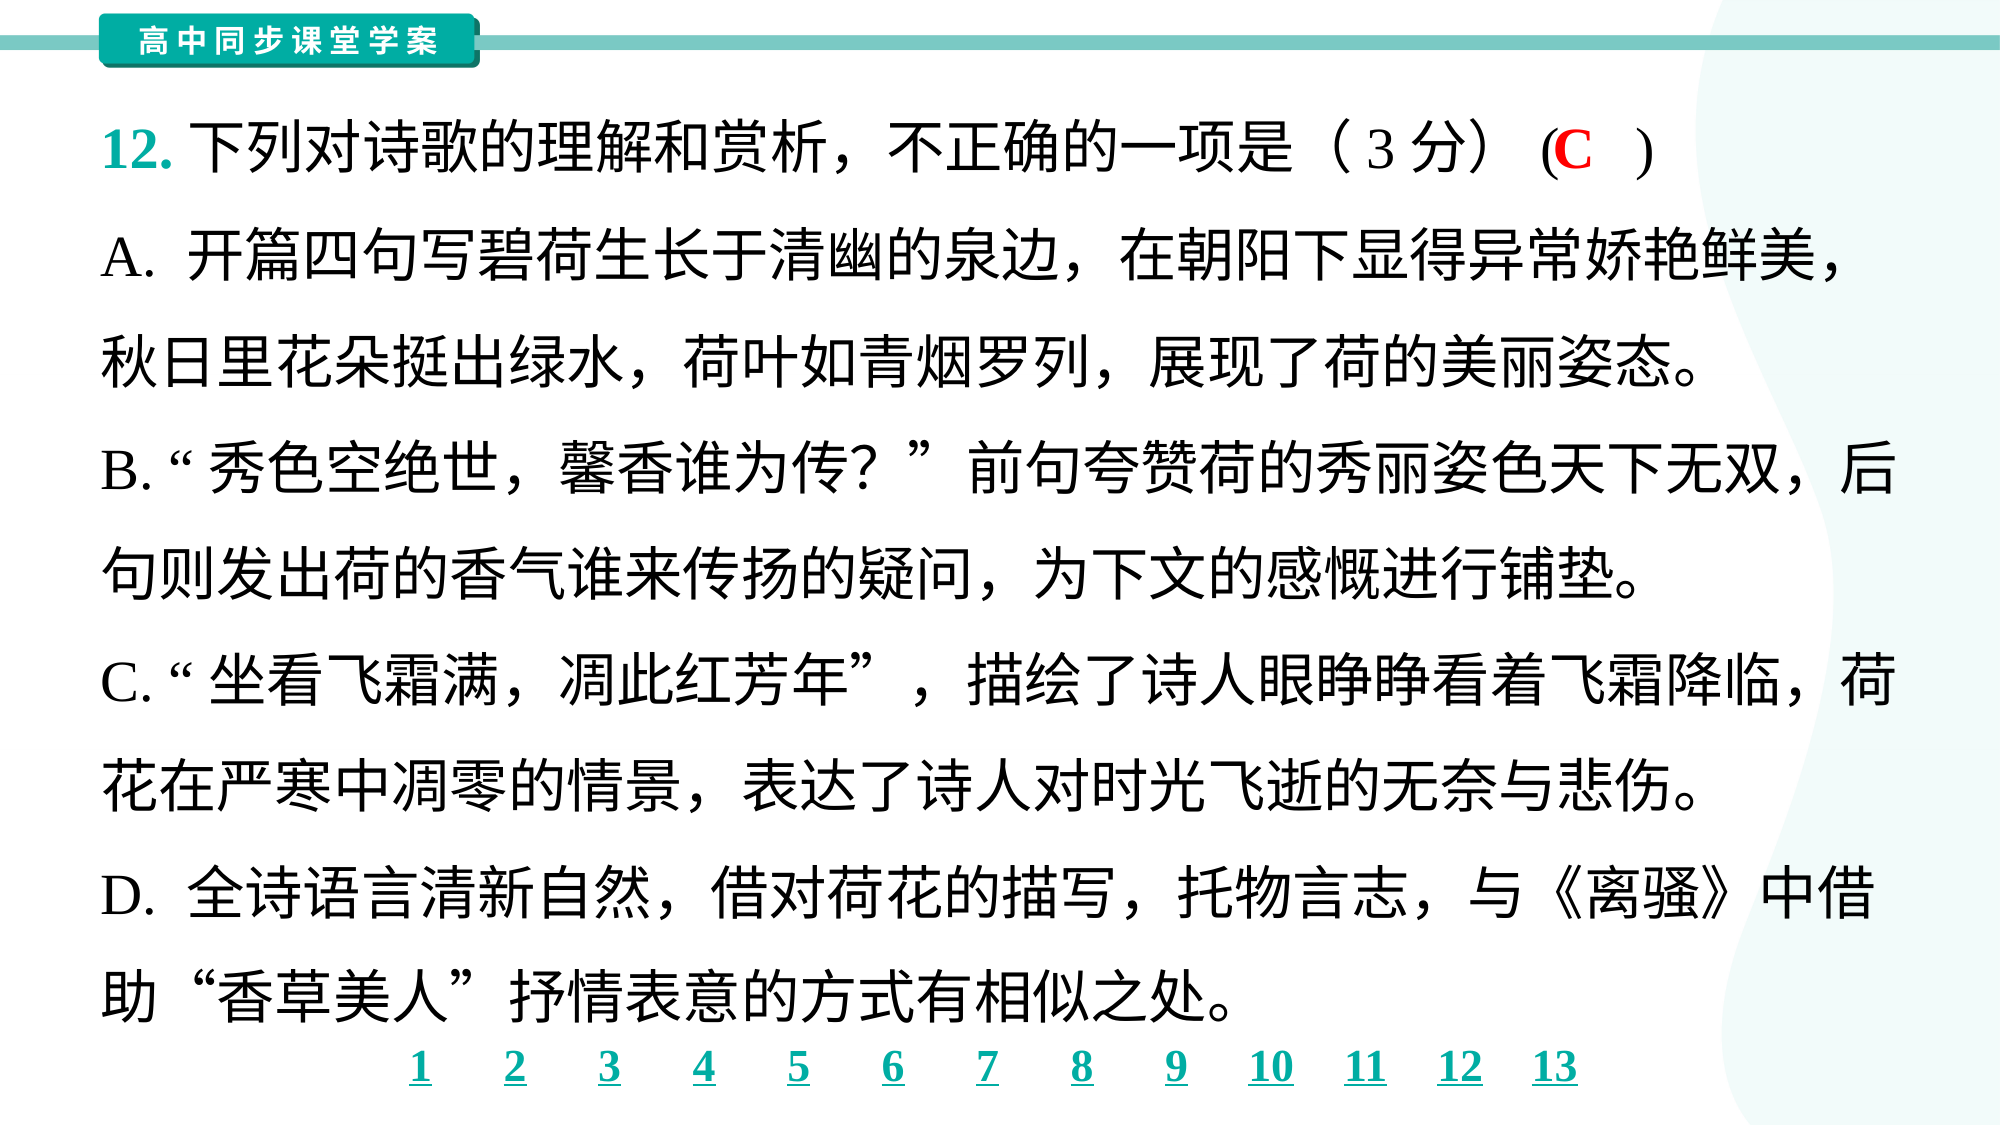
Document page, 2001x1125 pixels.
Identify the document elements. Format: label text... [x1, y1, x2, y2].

picture [0, 0, 2000, 1125]
text_box C [1531, 75, 1616, 169]
text_box 12.下列对诗歌的理解和赏析，不正确的一项是（3分）( ) [1616, 76, 1899, 169]
text_box A. 开篇四句写碧荷生长于清幽的泉边，在朝阳下显得异常娇艳鲜美， 秋日里花朵挺出绿水，荷叶如青烟罗列，展现了荷的美丽姿态。 B. “秀色空绝世，馨香谁为传？”前句夸赞荷的秀丽姿色天下无双，后 句则发出荷的香气谁来传扬的疑问，为下文的感慨进行铺垫。 C. “坐看飞霜满，凋此红芳年”，描绘了诗人眼睁睁看着飞霜降临，荷 花在严寒中凋零的情景，表达了诗人对时光飞逝的无奈与悲伤。 D. 全诗语言清新自然，借对荷花的描写，托物言志，与《离骚》中借 助“香草美人”抒情表意的方式有相似之处。 [100, 182, 1899, 1019]
text_box 12.下列对诗歌的理解和赏析，不正确的一项是（3分）( ) [100, 76, 1531, 169]
